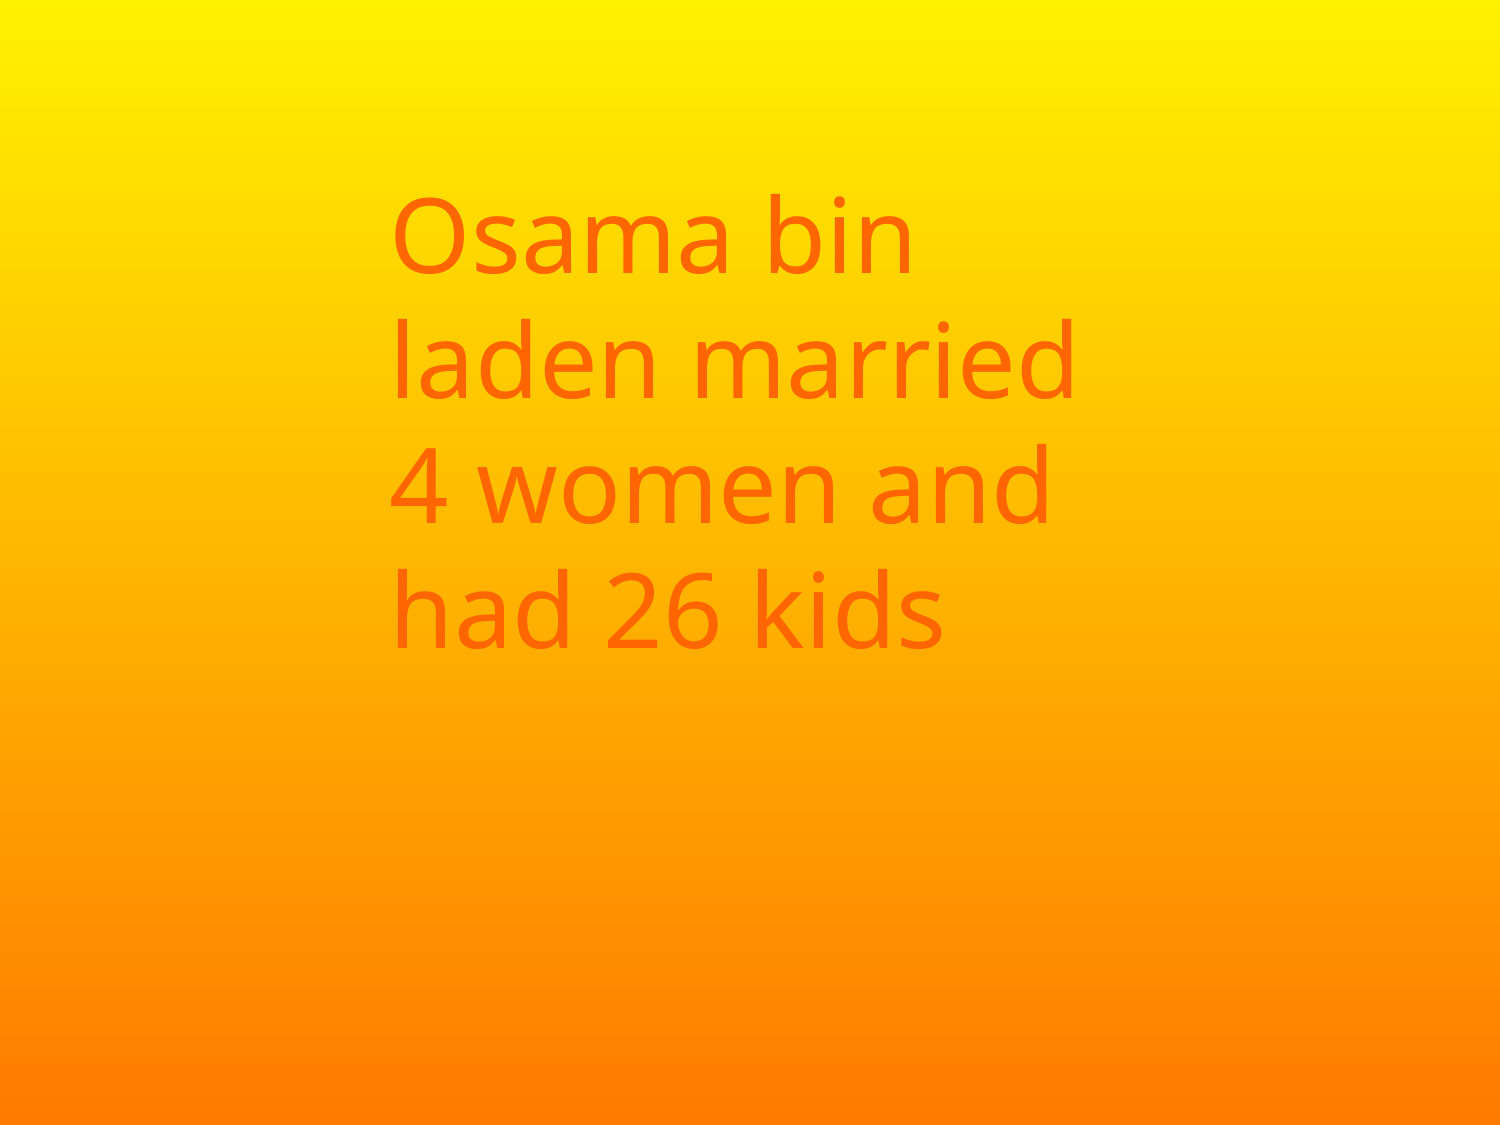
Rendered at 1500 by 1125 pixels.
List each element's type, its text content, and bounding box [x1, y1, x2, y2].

text_box Osama bin laden married 4 women and had 26 kids [374, 162, 1125, 678]
